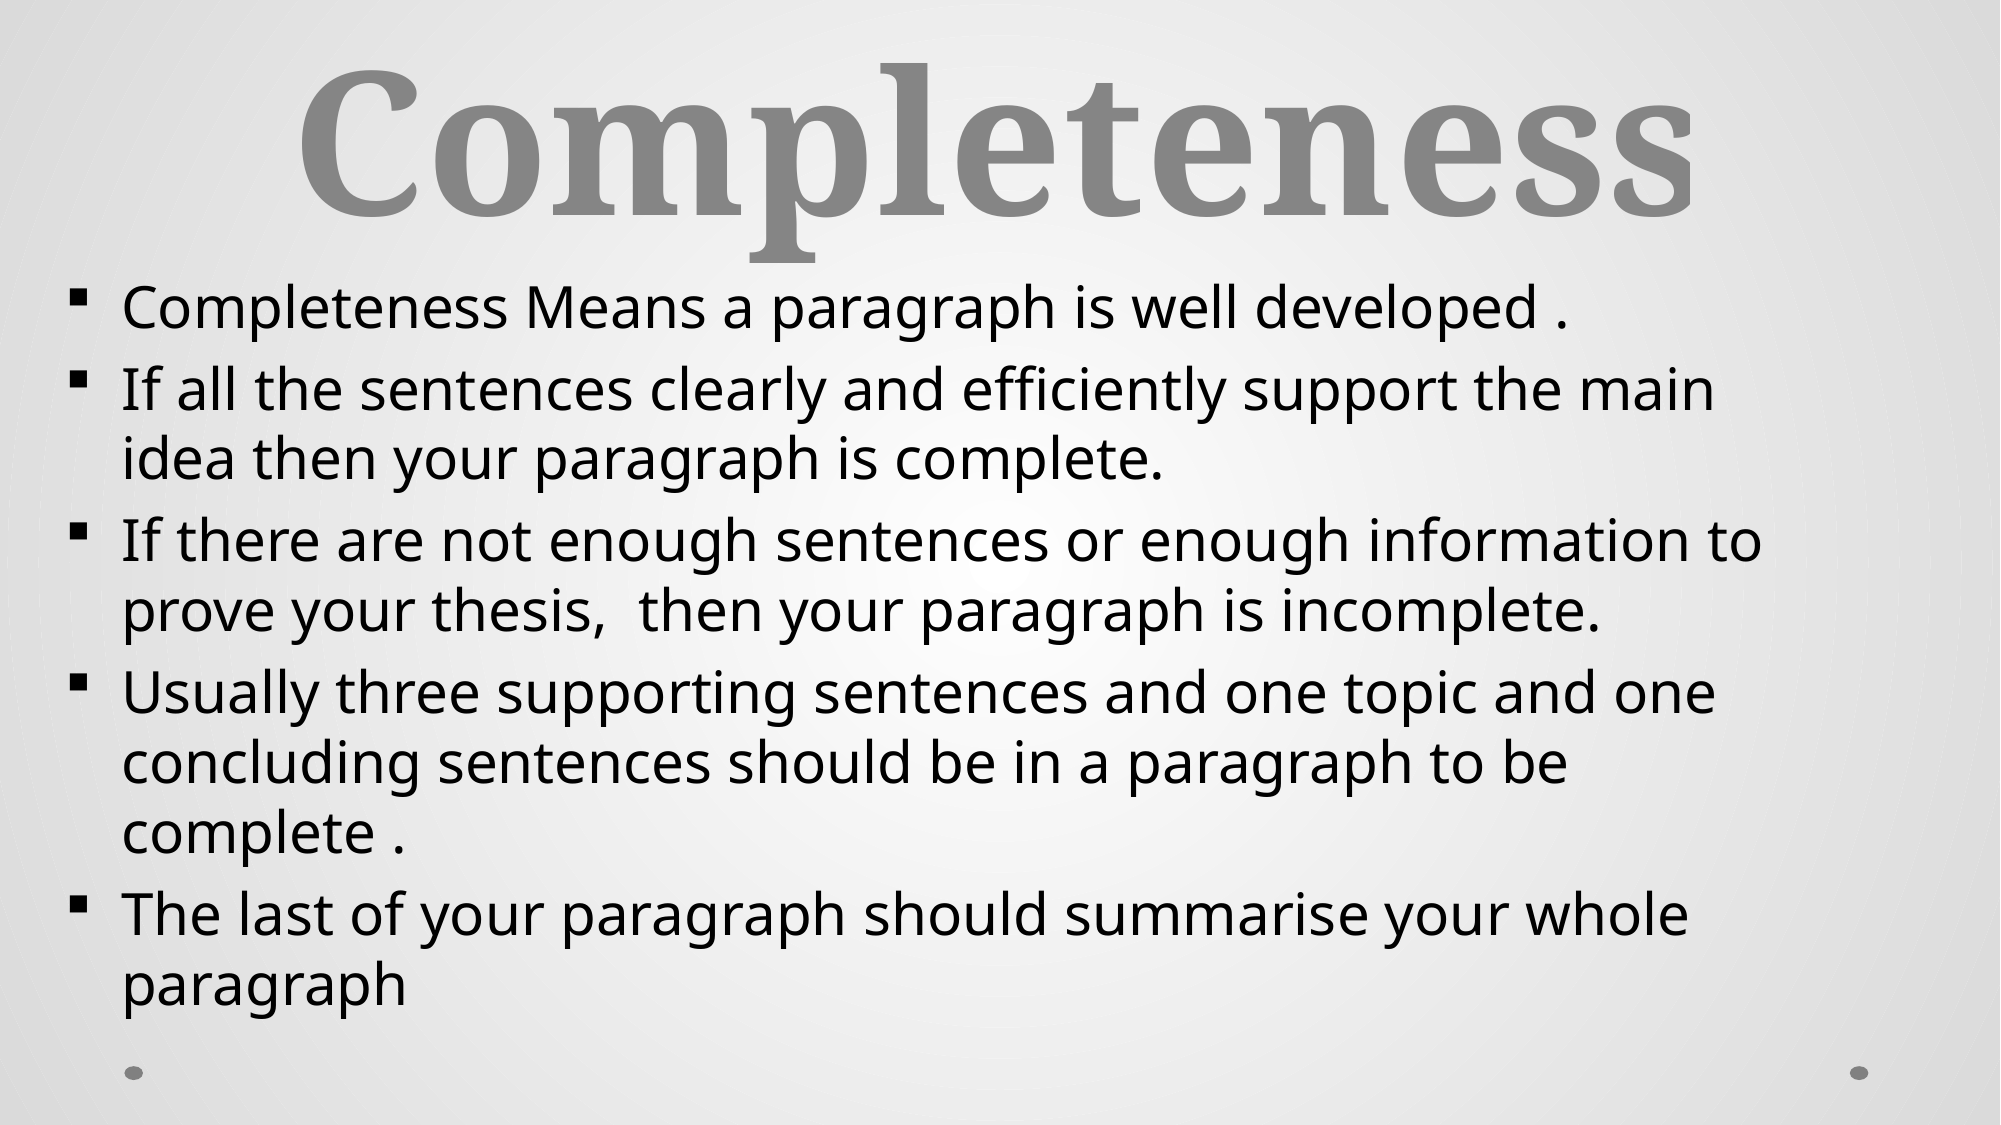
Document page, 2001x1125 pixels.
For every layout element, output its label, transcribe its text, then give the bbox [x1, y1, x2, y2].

title Completeness [99, 0, 1900, 263]
list Completeness Means a paragraph is well developed . If all the sentences clearly and efficiently support the main idea then your paragraph is complete. If there are not enough sentences or enough information to prove your thesis, then your paragraph is incomplete. Usually three supporting sentences and one topic and one concluding sentences should be in a paragraph to be complete . The last of your paragraph should summarise your whole paragraph [50, 262, 1831, 1063]
